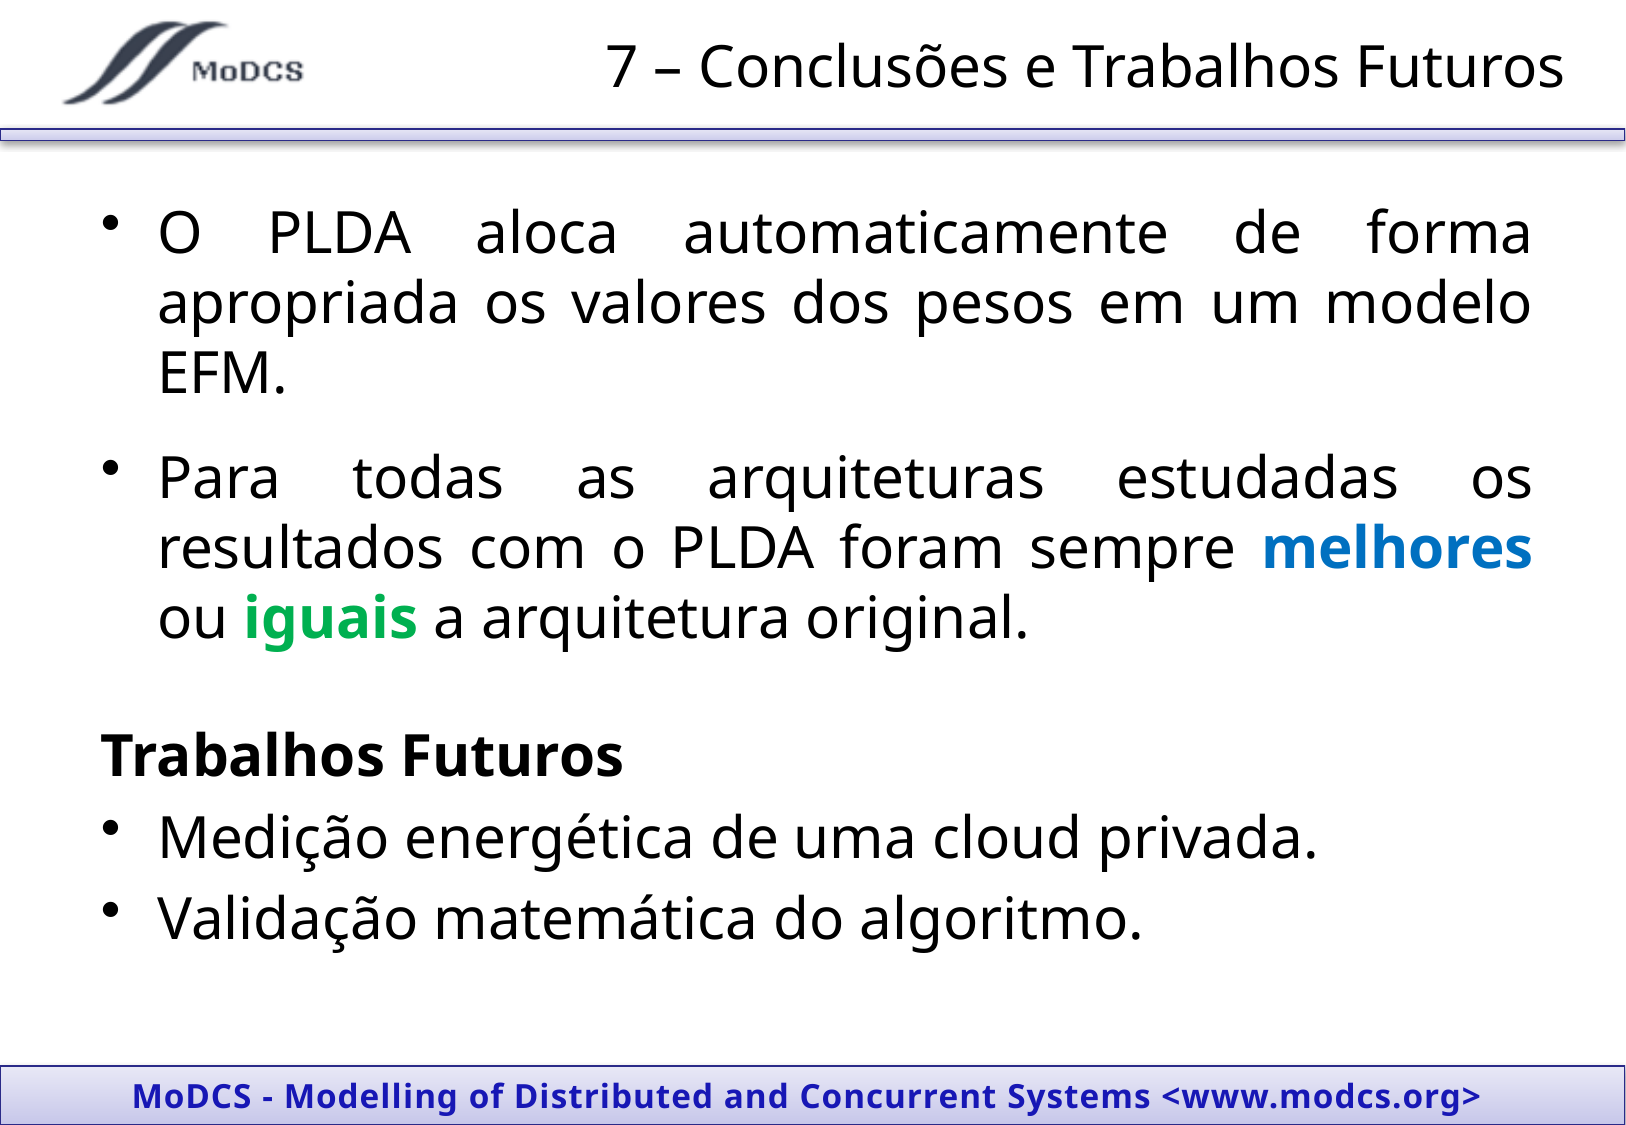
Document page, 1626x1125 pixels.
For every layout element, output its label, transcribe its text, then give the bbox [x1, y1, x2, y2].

picture [0, 0, 390, 128]
list O PLDA aloca automaticamente de forma apropriada os valores dos pesos em um modelo EFM. Para todas as arquiteturas estudadas os resultados com o PLDA foram sempre melhores ou iguais a arquitetura original. Trabalhos Futuros Medição energética de uma cloud privada. Validação matemática do algoritmo. [85, 187, 1549, 1036]
title 7 – Conclusões e Trabalhos Futuros [390, 0, 1581, 130]
